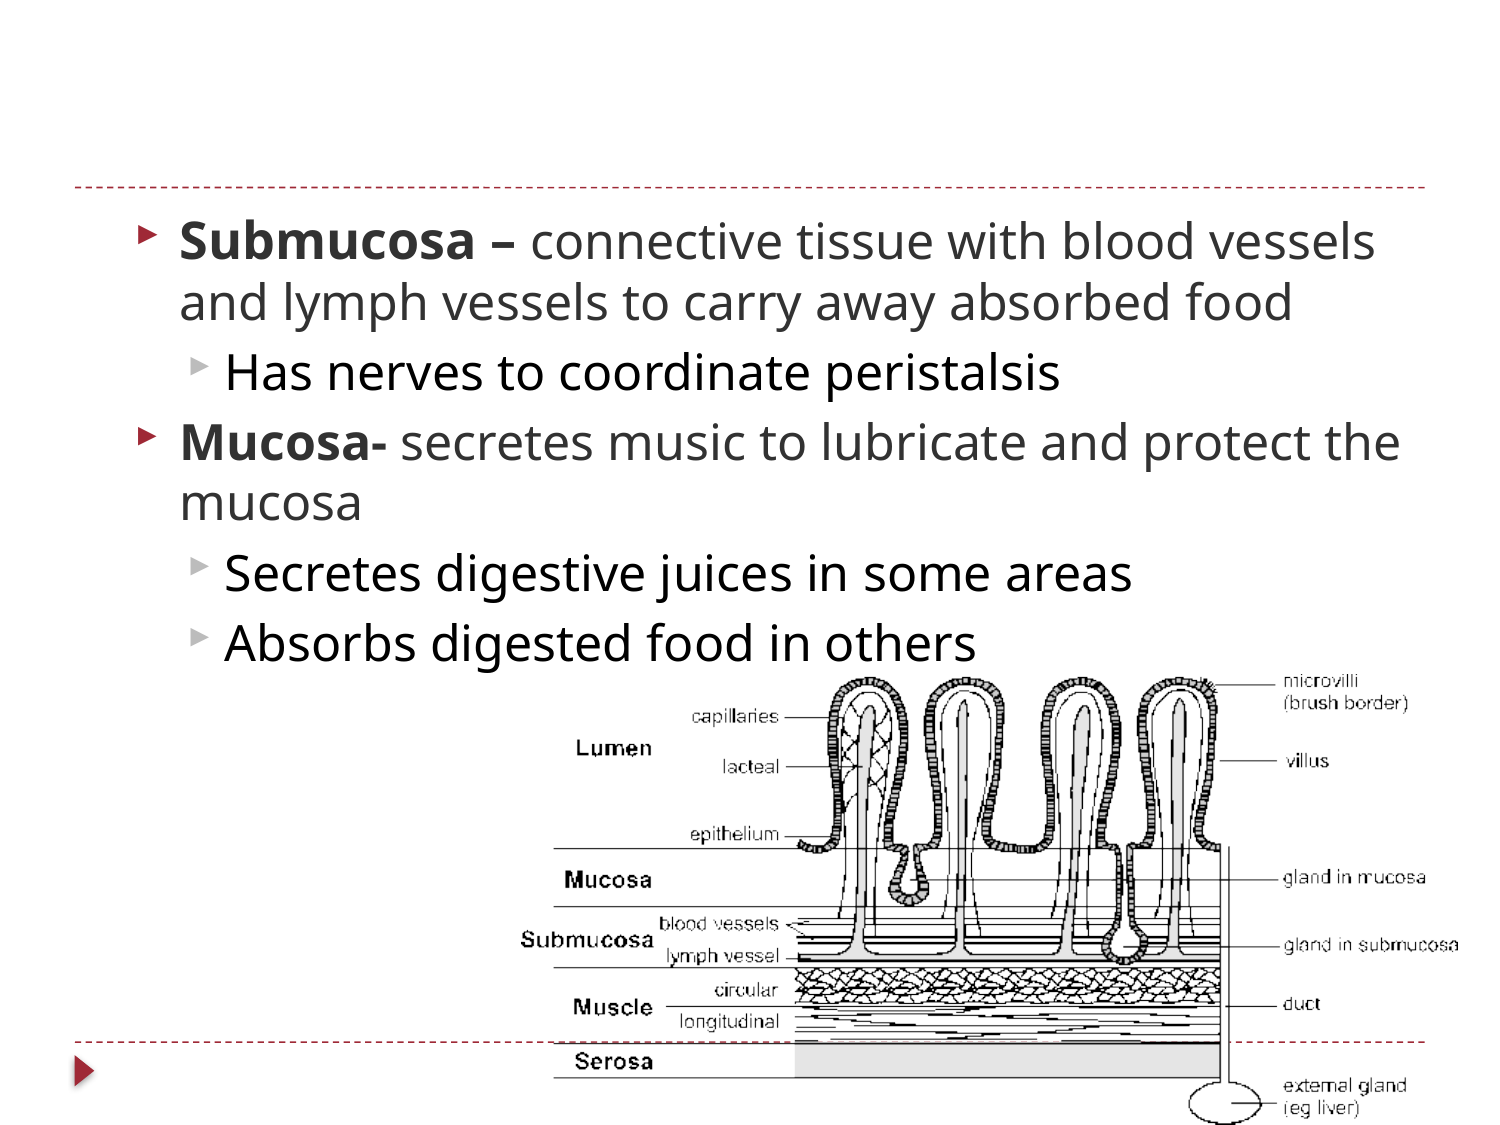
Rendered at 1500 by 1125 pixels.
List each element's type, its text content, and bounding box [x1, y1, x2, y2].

picture [520, 674, 1459, 1125]
list Submucosa – connective tissue with blood vessels and lymph vessels to carry away absorbed food Has nerves to coordinate peristalsis Mucosa- secretes music to lubricate and protect the mucosa Secretes digestive juices in some areas Absorbs digested food in others [75, 200, 1425, 1010]
